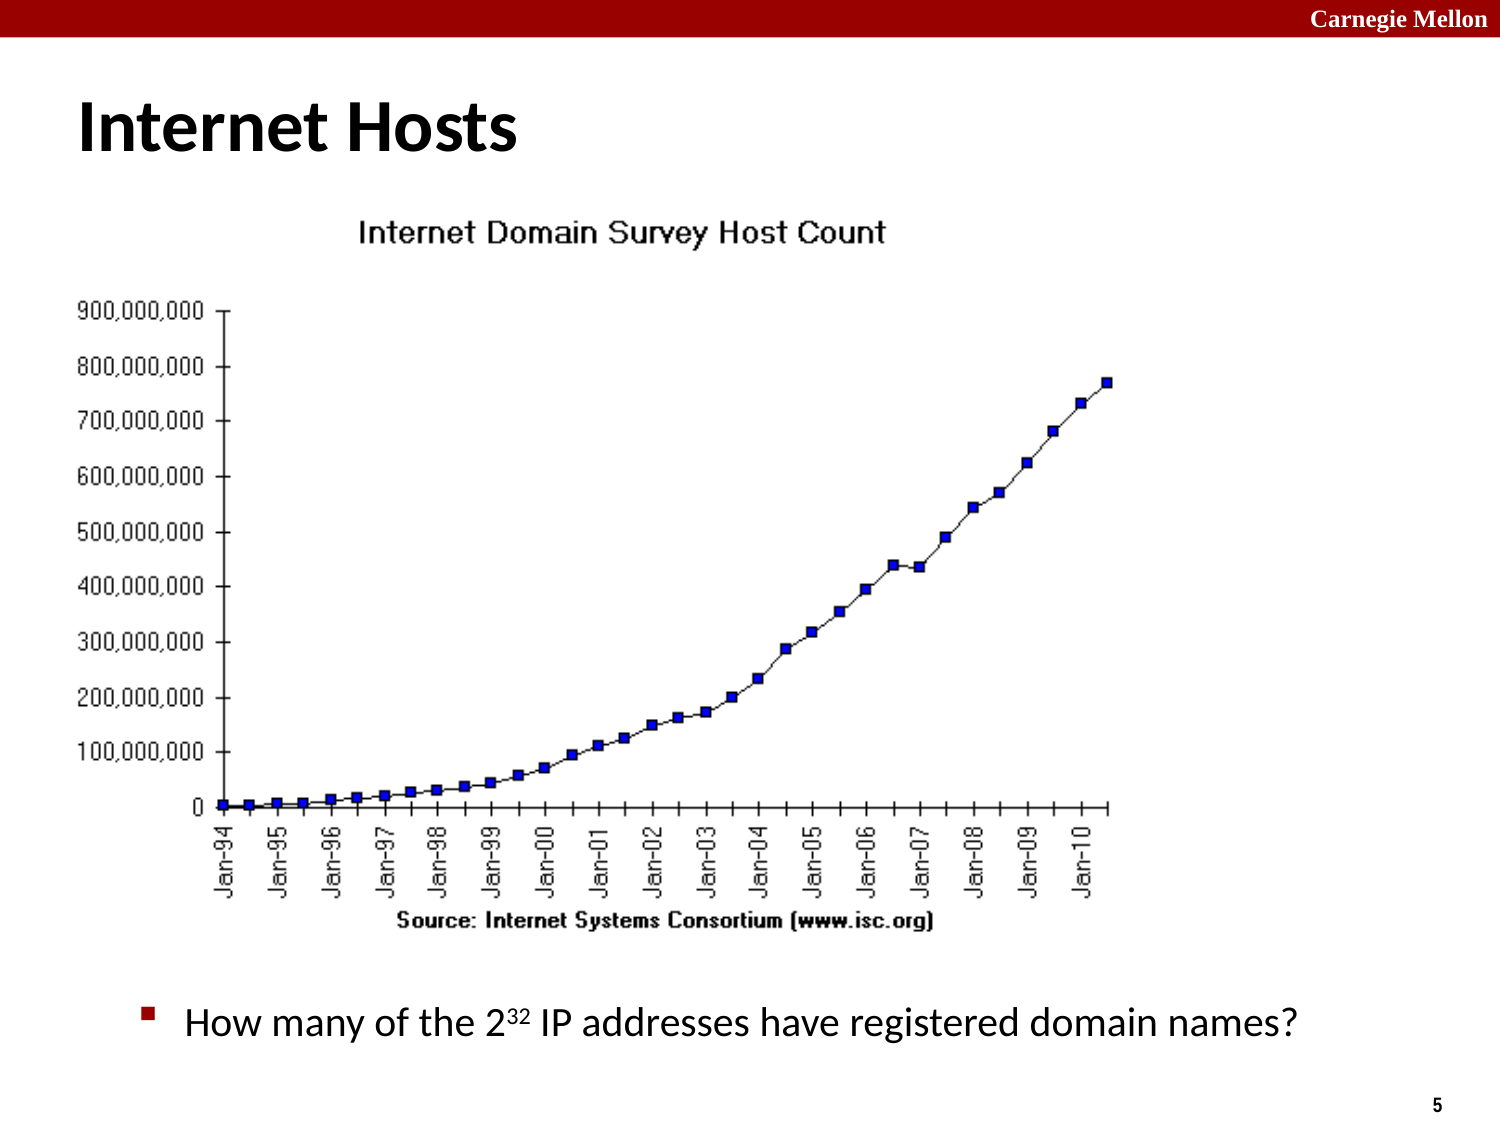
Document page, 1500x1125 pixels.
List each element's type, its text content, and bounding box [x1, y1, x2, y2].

list How many of the 232 IP addresses have registered domain names? [47, 987, 1411, 1058]
picture [62, 199, 1151, 958]
title Internet Hosts [62, 68, 1376, 163]
